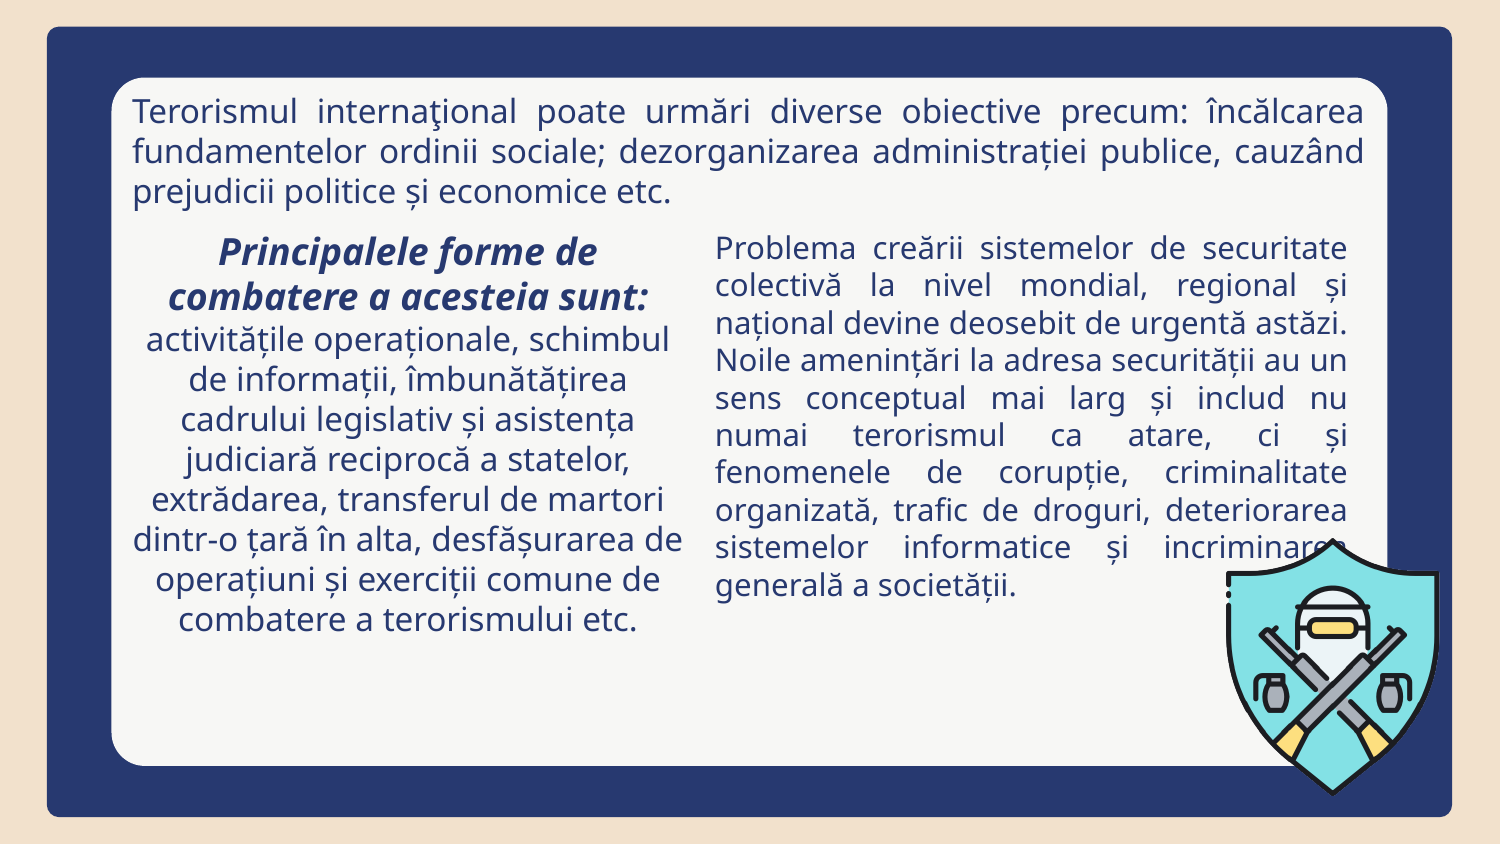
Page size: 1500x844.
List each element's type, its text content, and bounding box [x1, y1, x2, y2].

picture [1203, 538, 1462, 797]
title Terorismul internaţional poate urmări diverse obiective precum: încălcarea fundamentelor ordinii sociale; dezorganizarea administrației publice, cauzând prejudicii politice și economice etc. [116, 87, 1382, 214]
text_box Problema creării sistemelor de securitate colectivă la nivel mondial, regional și național devine deosebit de urgentă astăzi. Noile amenințări la adresa securității au un sens conceptual mai larg și includ nu numai terorismul ca atare, ci și fenomenele de corupție, criminalitate organizată, trafic de droguri, deteriorarea sistemelor informatice și incriminarea generală a societății. [699, 213, 1364, 618]
list Principalele forme de combatere a acesteia sunt: activitățile operaționale, schimbul de informații, îmbunătățirea cadrului legislativ și asistența judiciară reciprocă a statelor, extrădarea, transferul de martori dintr-o țară în alta, desfășurarea de operațiuni și exerciții comune de combatere a terorismului etc. [116, 213, 700, 743]
